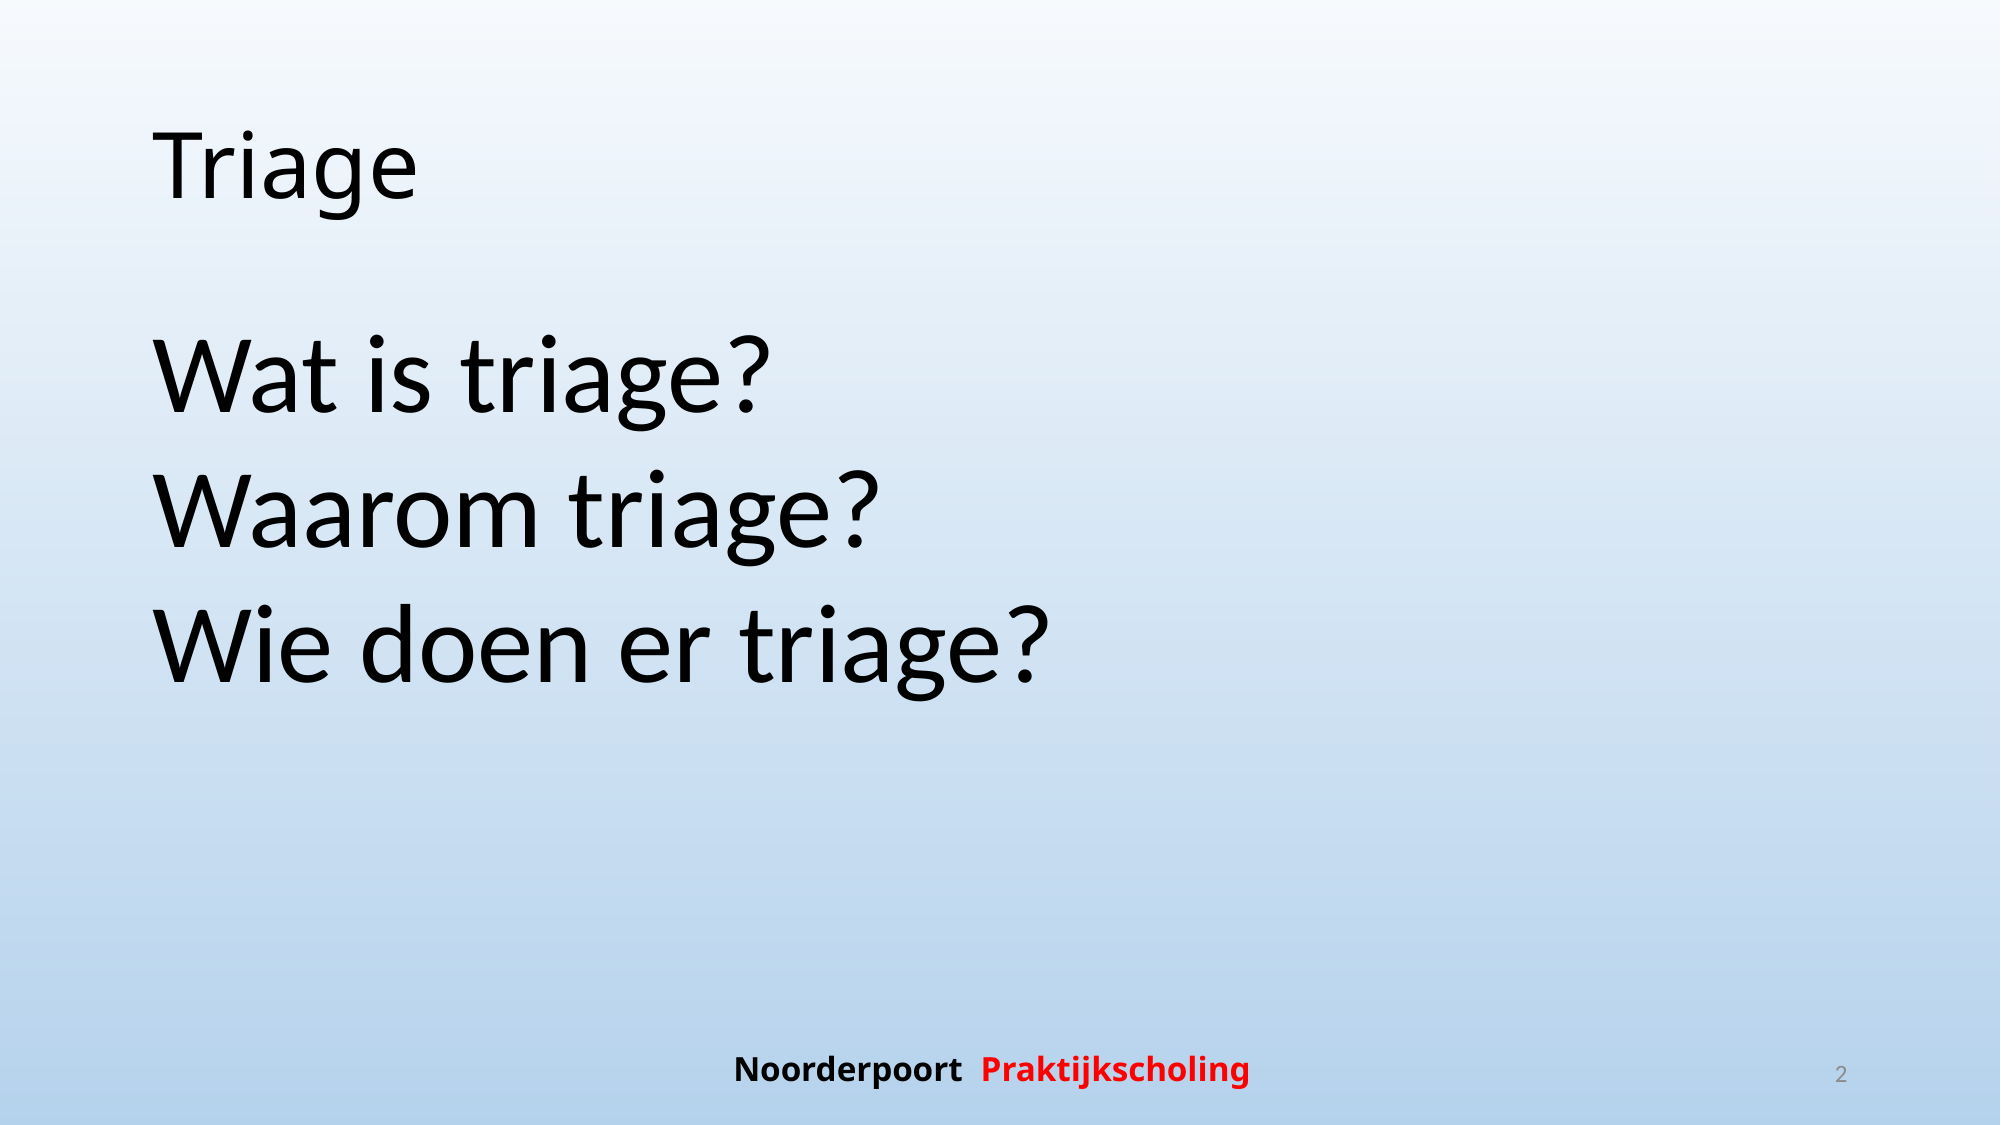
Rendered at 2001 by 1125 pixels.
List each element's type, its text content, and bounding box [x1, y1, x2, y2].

footer Noorderpoort Praktijkscholing [249, 1038, 1770, 1099]
text_box Wat is triage? Waarom triage? Wie doen er triage? [137, 292, 1568, 758]
slide_number 2 [1412, 1042, 1863, 1103]
title Triage [137, 59, 1863, 278]
